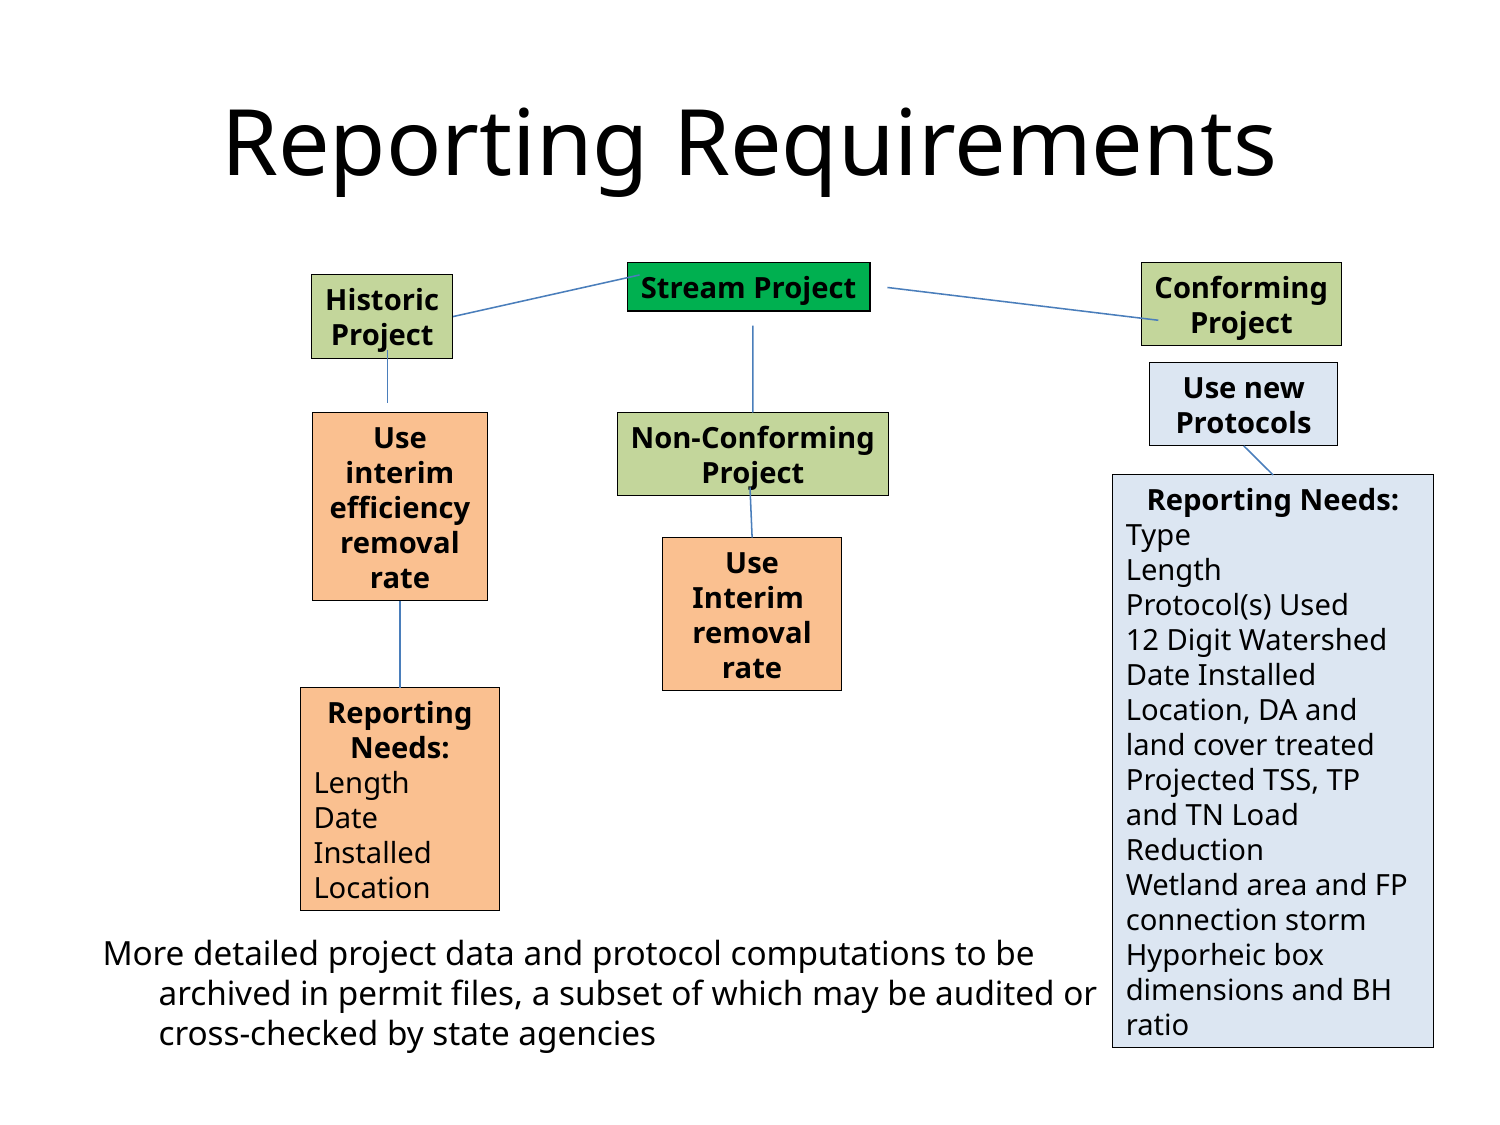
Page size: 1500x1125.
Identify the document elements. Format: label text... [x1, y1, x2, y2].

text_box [1243, 446, 1274, 476]
text_box Use Interim removal rate [662, 537, 842, 691]
text_box Historic Project [311, 274, 453, 359]
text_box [887, 287, 1159, 321]
text_box Reporting Needs: Type Length Protocol(s) Used 12 Digit Watershed Date Installed Location, DA and land cover treated Projected TSS, TP and TN Load Reduction Wetland area and FP connection storm Hyporheic box dimensions and BH ratio [1112, 474, 1434, 1048]
text_box More detailed project data and protocol computations to be archived in permit files, a subset of which may be audited or cross-checked by state agencies [87, 924, 1121, 1125]
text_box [451, 274, 640, 318]
text_box Stream Project [627, 262, 871, 311]
text_box Reporting Needs: Length Date Installed Location [300, 687, 500, 911]
text_box Use new Protocols [1149, 362, 1338, 446]
text_box Conforming Project [1141, 262, 1342, 346]
text_box Use interim efficiency removal rate [312, 412, 488, 601]
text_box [749, 487, 753, 538]
text_box [50, 0, 1450, 125]
title Reporting Requirements [75, 125, 1425, 233]
text_box Non-Conforming Project [617, 412, 889, 496]
